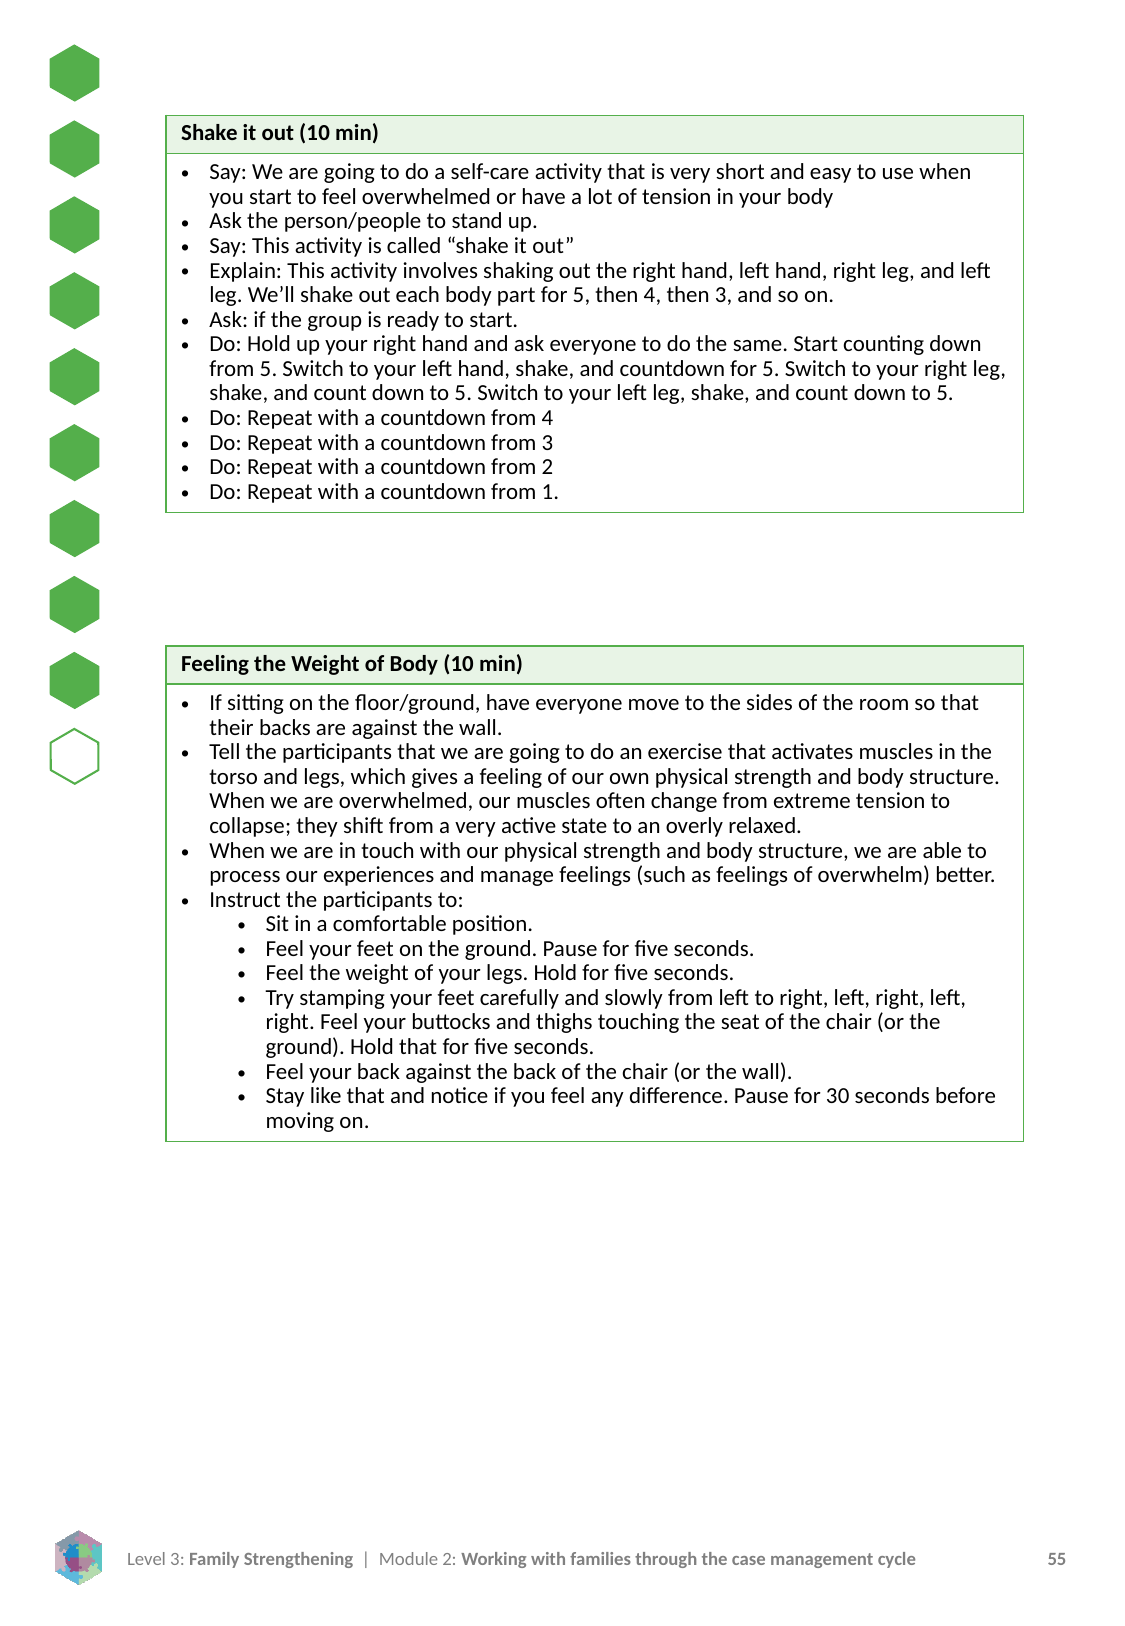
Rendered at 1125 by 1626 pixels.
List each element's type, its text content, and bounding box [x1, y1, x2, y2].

text_box [49, 44, 100, 102]
text_box [49, 575, 100, 634]
table_header Shake it out (10 min) [167, 116, 1023, 153]
text_box [49, 348, 100, 406]
picture [55, 1530, 102, 1585]
text_box [49, 272, 100, 330]
text_box [49, 424, 100, 482]
table_cell Say: We are going to do a self-care activity that is very short and easy to use when you start to feel overwhelmed or have a lot of tension in your body Ask the person/people to stand up. Say: This activity is called “shake it out” Explain: This activity involves shaking out the right hand, left hand, right leg, and left leg. We’ll shake out each body part for 5, then 4, then 3, and so on. Ask: if the group is ready to start. Do: Hold up your right hand and ask everyone to do the same. Start counting down from 5. Switch to your left hand, shake, and countdown for 5. Switch to your right leg, shake, and count down to 5. Switch to your left leg, shake, and count down to 5. Do: Repeat with a countdown from 4 Do: Repeat with a countdown from 3 Do: Repeat with a countdown from 2 Do: Repeat with a countdown from 1. [167, 154, 1023, 512]
table_cell If sitting on the floor/ground, have everyone move to the sides of the room so that their backs are against the wall. Tell the participants that we are going to do an exercise that activates muscles in the torso and legs, which gives a feeling of our own physical strength and body structure. When we are overwhelmed, our muscles often change from extreme tension to collapse; they shift from a very active state to an overly relaxed. When we are in touch with our physical strength and body structure, we are able to process our experiences and manage feelings (such as feelings of overwhelm) better. Instruct the participants to: Sit in a comfortable position. Feel your feet on the ground. Pause for five seconds. Feel the weight of your legs. Hold for five seconds. Try stamping your feet carefully and slowly from left to right, left, right, left, right. Feel your buttocks and thighs touching the seat of the chair (or the ground). Hold that for five seconds. Feel your back against the back of the chair (or the wall). Stay like that and notice if you feel any difference. Pause for 30 seconds before moving on. [167, 685, 1023, 1141]
text_box [49, 651, 100, 710]
text_box [49, 727, 100, 785]
text_box [49, 499, 100, 558]
table_header Feeling the Weight of Body (10 min) [167, 647, 1023, 683]
text_box [49, 120, 100, 178]
text_box [49, 196, 100, 254]
